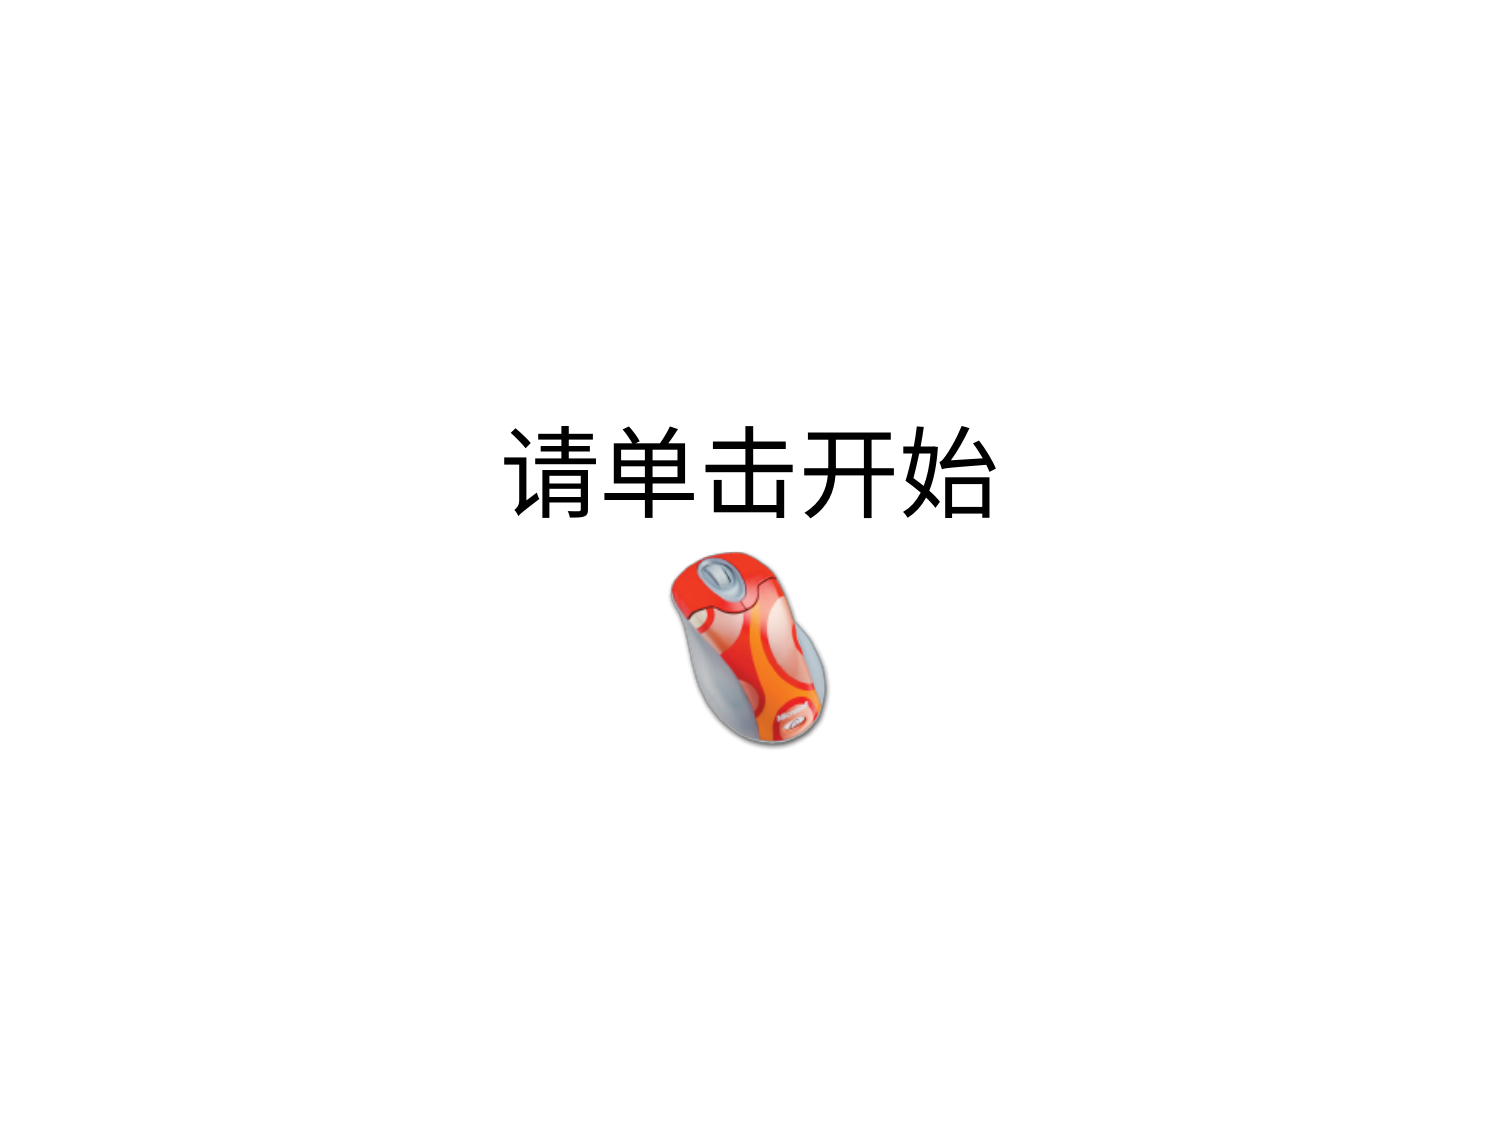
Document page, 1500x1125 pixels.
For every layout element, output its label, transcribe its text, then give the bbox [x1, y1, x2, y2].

title 请单击开始 [112, 349, 1388, 591]
picture [649, 551, 851, 752]
